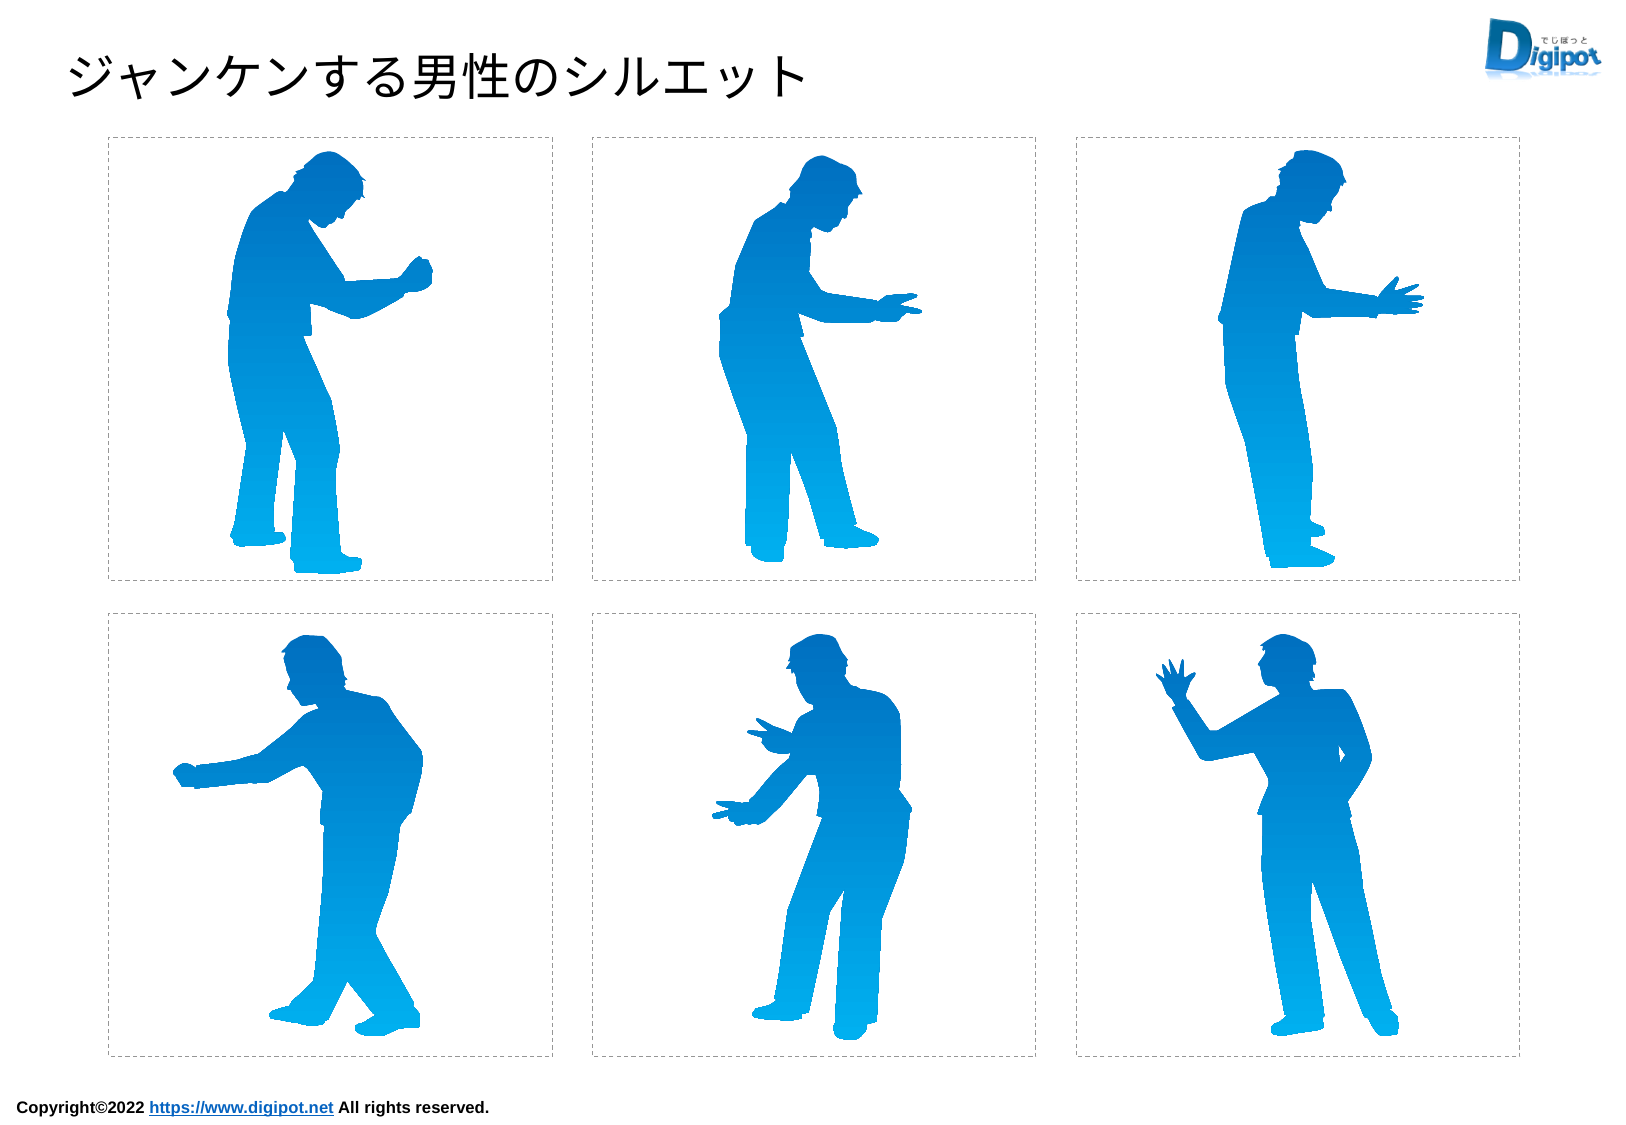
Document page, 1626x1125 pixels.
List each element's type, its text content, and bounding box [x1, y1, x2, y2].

text_box [1155, 634, 1399, 1037]
text_box [172, 635, 424, 1037]
picture [1485, 18, 1602, 82]
text_box [718, 155, 923, 563]
text_box [226, 151, 434, 574]
text_box ジャンケンする男性のシルエット [51, 38, 827, 113]
text_box [1218, 150, 1425, 568]
text_box [712, 634, 913, 1040]
